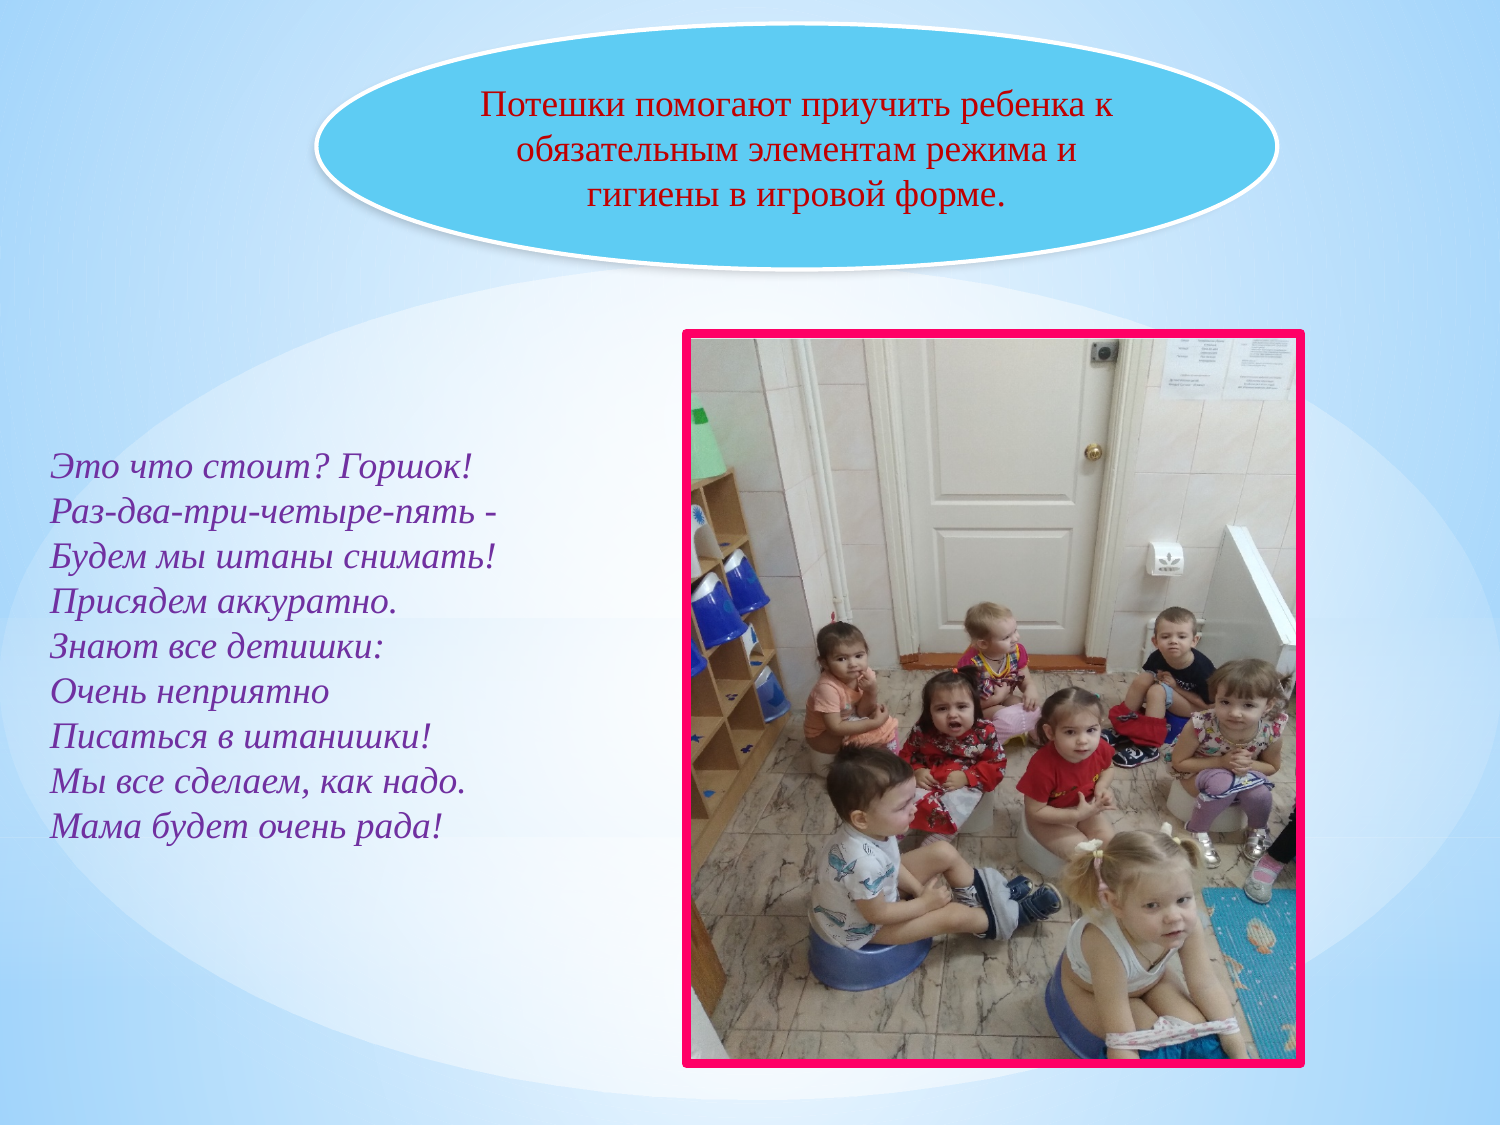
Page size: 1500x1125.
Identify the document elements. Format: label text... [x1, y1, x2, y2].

picture [632, 339, 1354, 1059]
text_box Это что стоит? Горшок! Раз-два-три-четыре-пять - Будем мы штаны снимать! Присядем аккуратно. Знают все детишки: Очень неприятно Писаться в штанишки! Мы все сделаем, как надо. Мама будет очень рада! [35, 433, 626, 854]
text_box Потешки помогают приучить ребенка к обязательным элементам режима и гигиены в игровой форме. [314, 21, 1280, 272]
